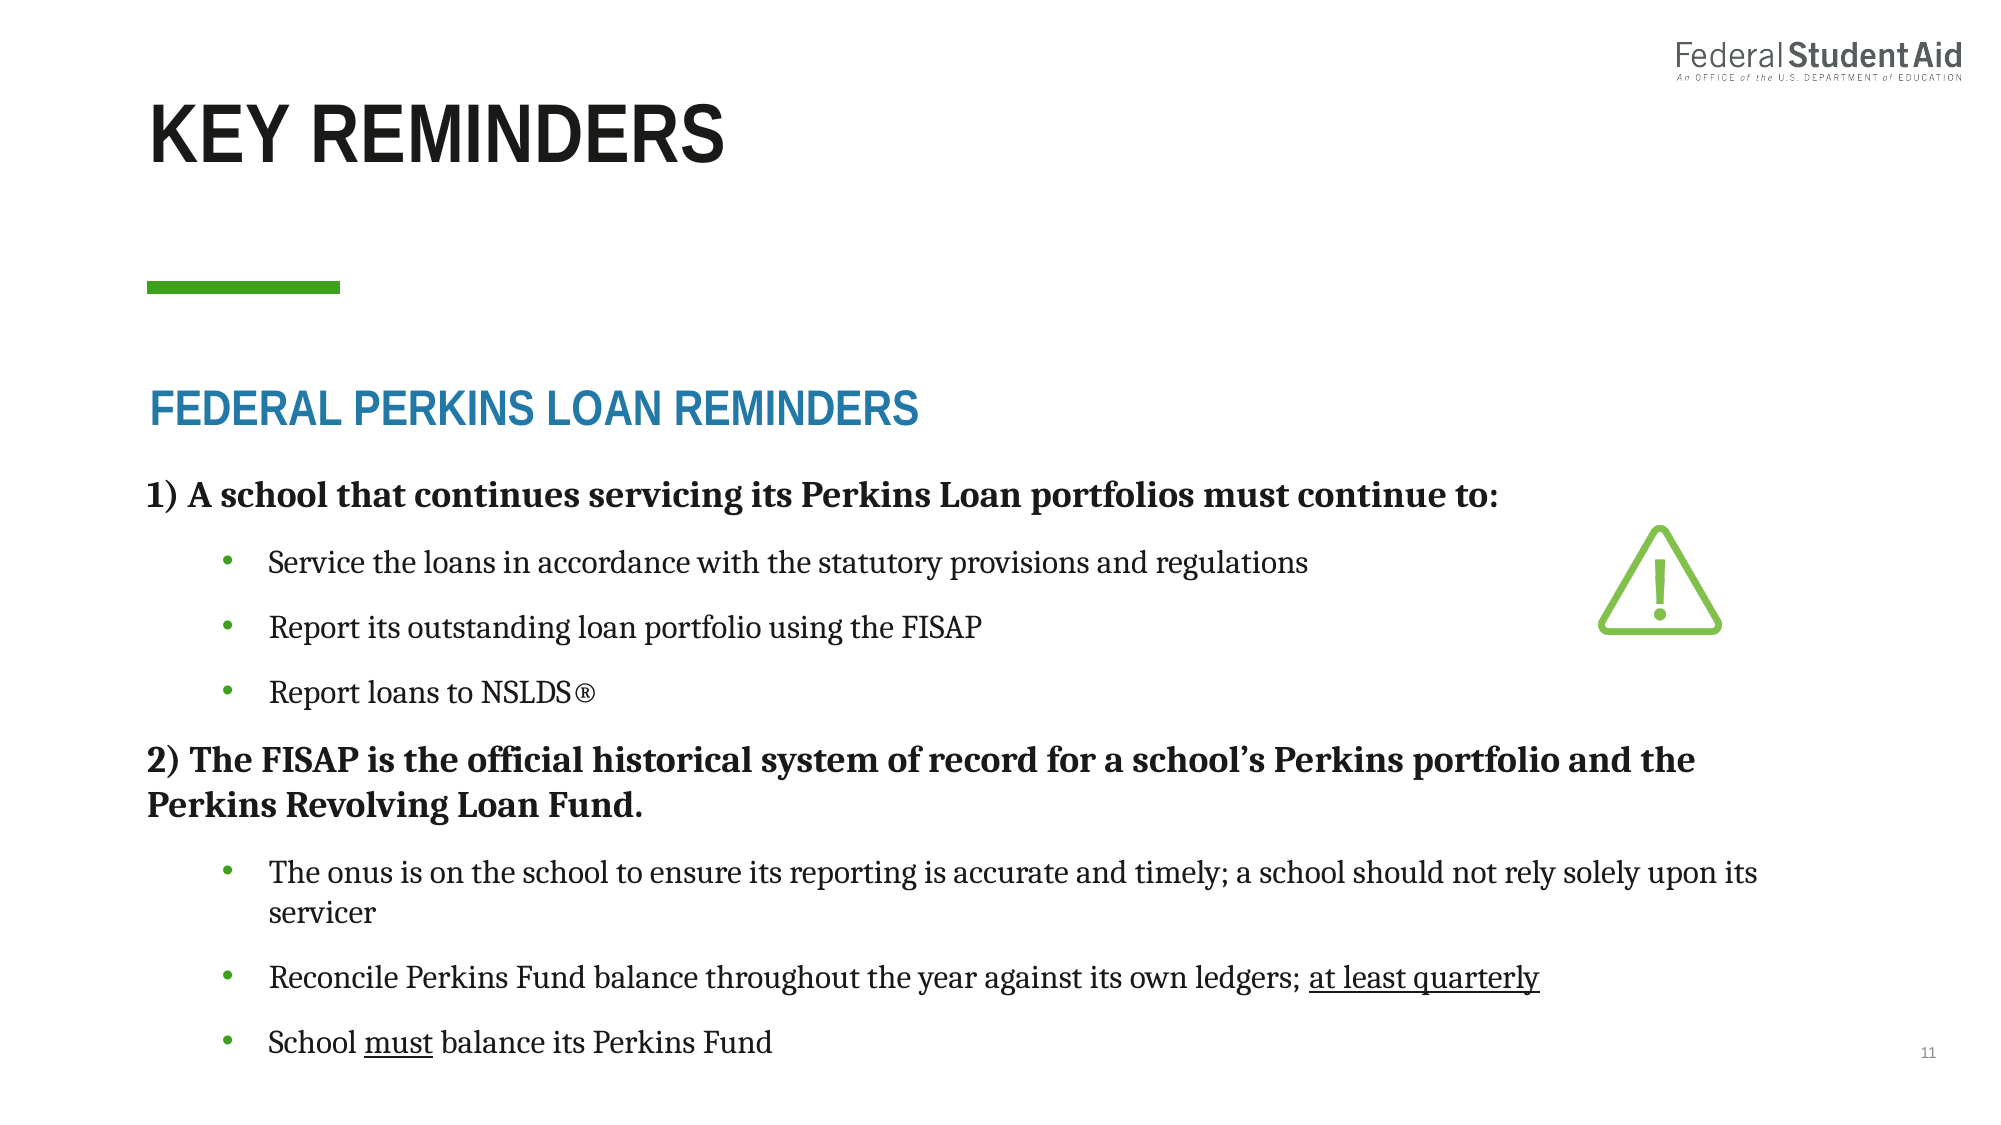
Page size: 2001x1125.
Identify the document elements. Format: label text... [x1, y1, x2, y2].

picture [1598, 525, 1722, 635]
list 1) A school that continues servicing its Perkins Loan portfolios must continue to: Service the loans in accordance with the statutory provisions and regulations Report its outstanding loan portfolio using the FISAP Report loans to NSLDS® 2) The FISAP is the official historical system of record for a school’s Perkins portfolio and the Perkins Revolving Loan Fund. The onus is on the school to ensure its reporting is accurate and timely; a school should not rely solely upon its servicer Reconcile Perkins Fund balance throughout the year against its own ledgers; at least quarterly School must balance its Perkins Fund [147, 462, 1806, 1029]
list Federal perkins loan reminders [149, 382, 936, 440]
slide_number 11 [1920, 1042, 1986, 1094]
picture [1651, 16, 1986, 106]
title Key reminders [149, 57, 1626, 189]
